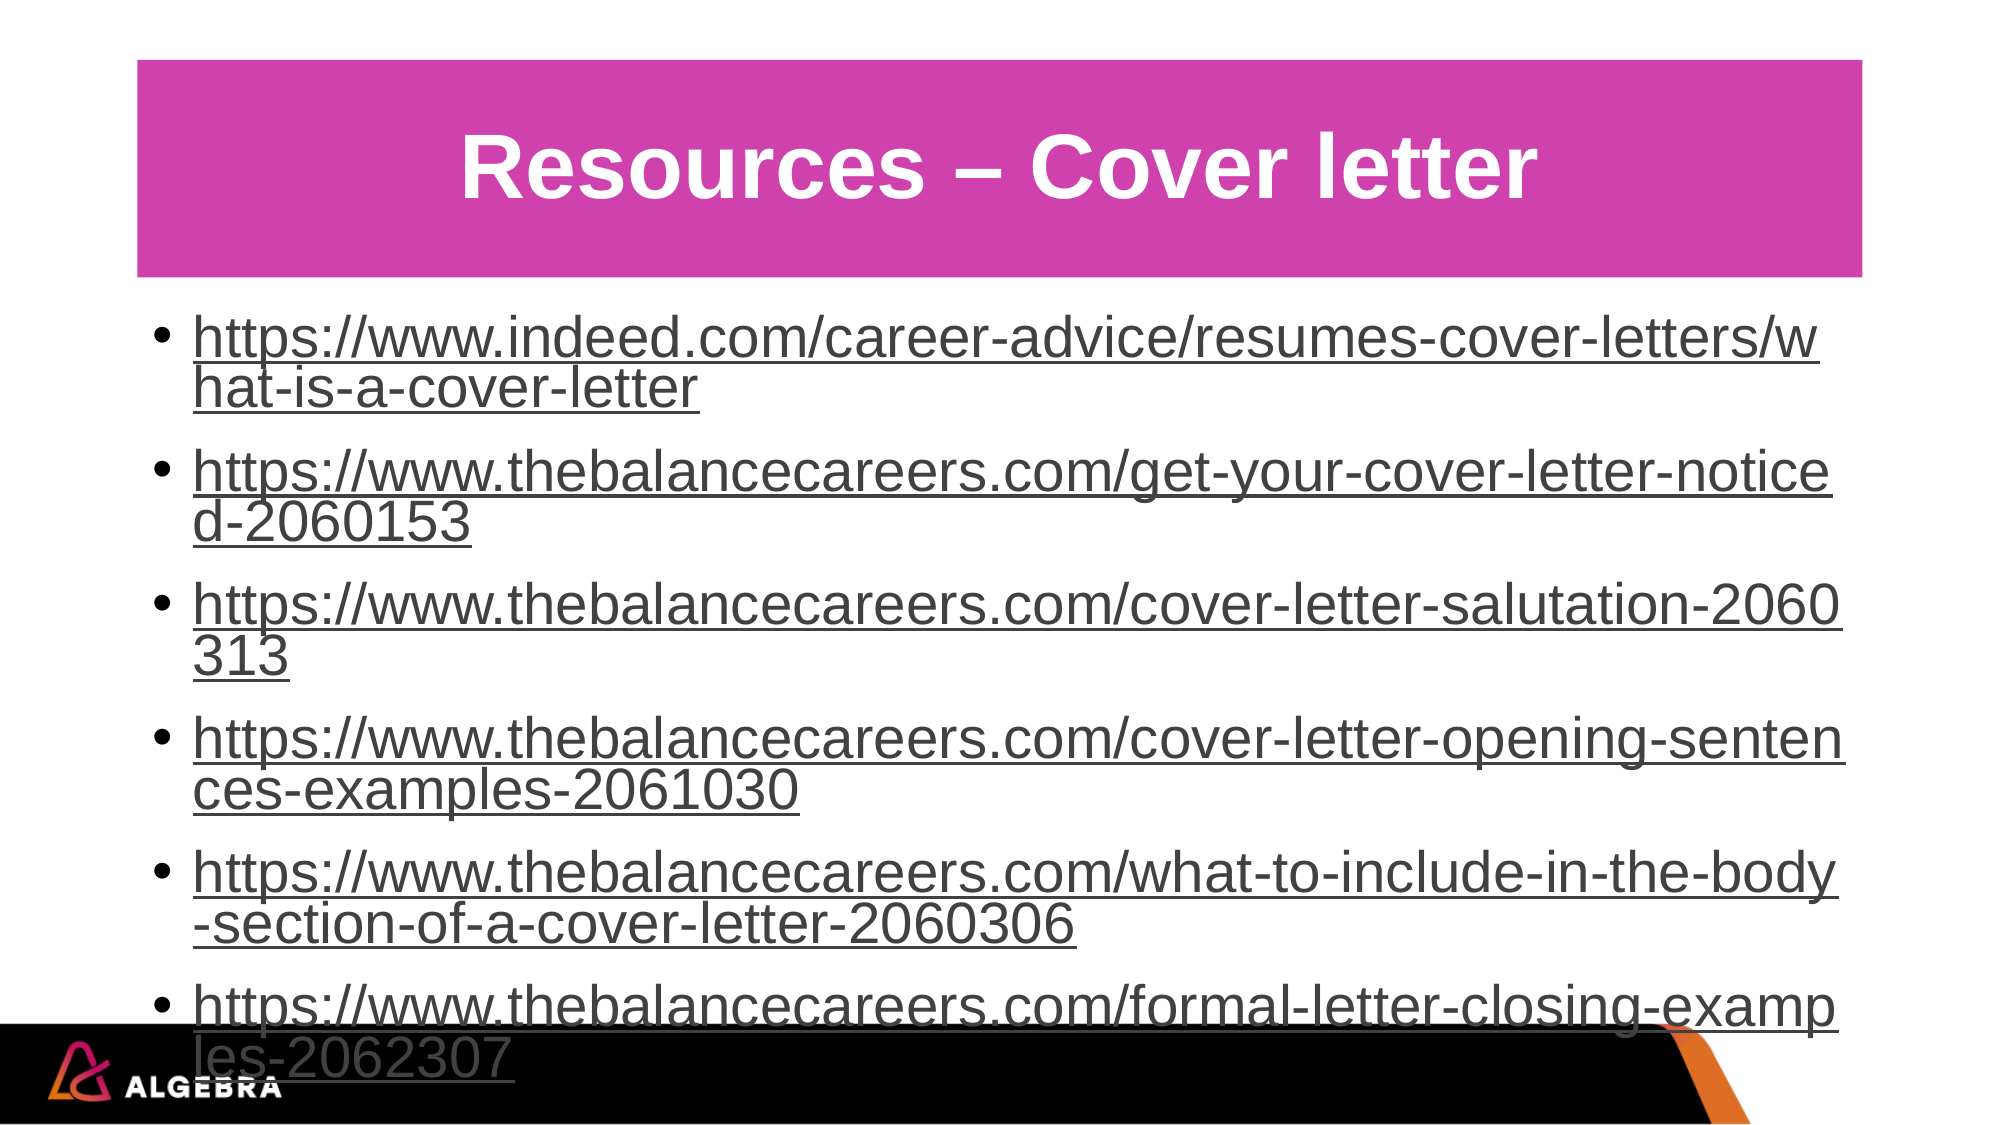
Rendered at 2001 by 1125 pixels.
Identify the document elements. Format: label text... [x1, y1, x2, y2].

title Resources – Cover letter [137, 59, 1863, 278]
picture [0, 1023, 1958, 1125]
list https://www.indeed.com/career-advice/resumes-cover-letters/what-is-a-cover-letter https://www.thebalancecareers.com/get-your-cover-letter-noticed-2060153 https://www.thebalancecareers.com/cover-letter-salutation-2060313 https://www.thebalancecareers.com/cover-letter-opening-sentences-examples-2061030 https://www.thebalancecareers.com/what-to-include-in-the-body-section-of-a-cover-letter-2060306 https://www.thebalancecareers.com/formal-letter-closing-examples-2062307 [137, 299, 1863, 1014]
